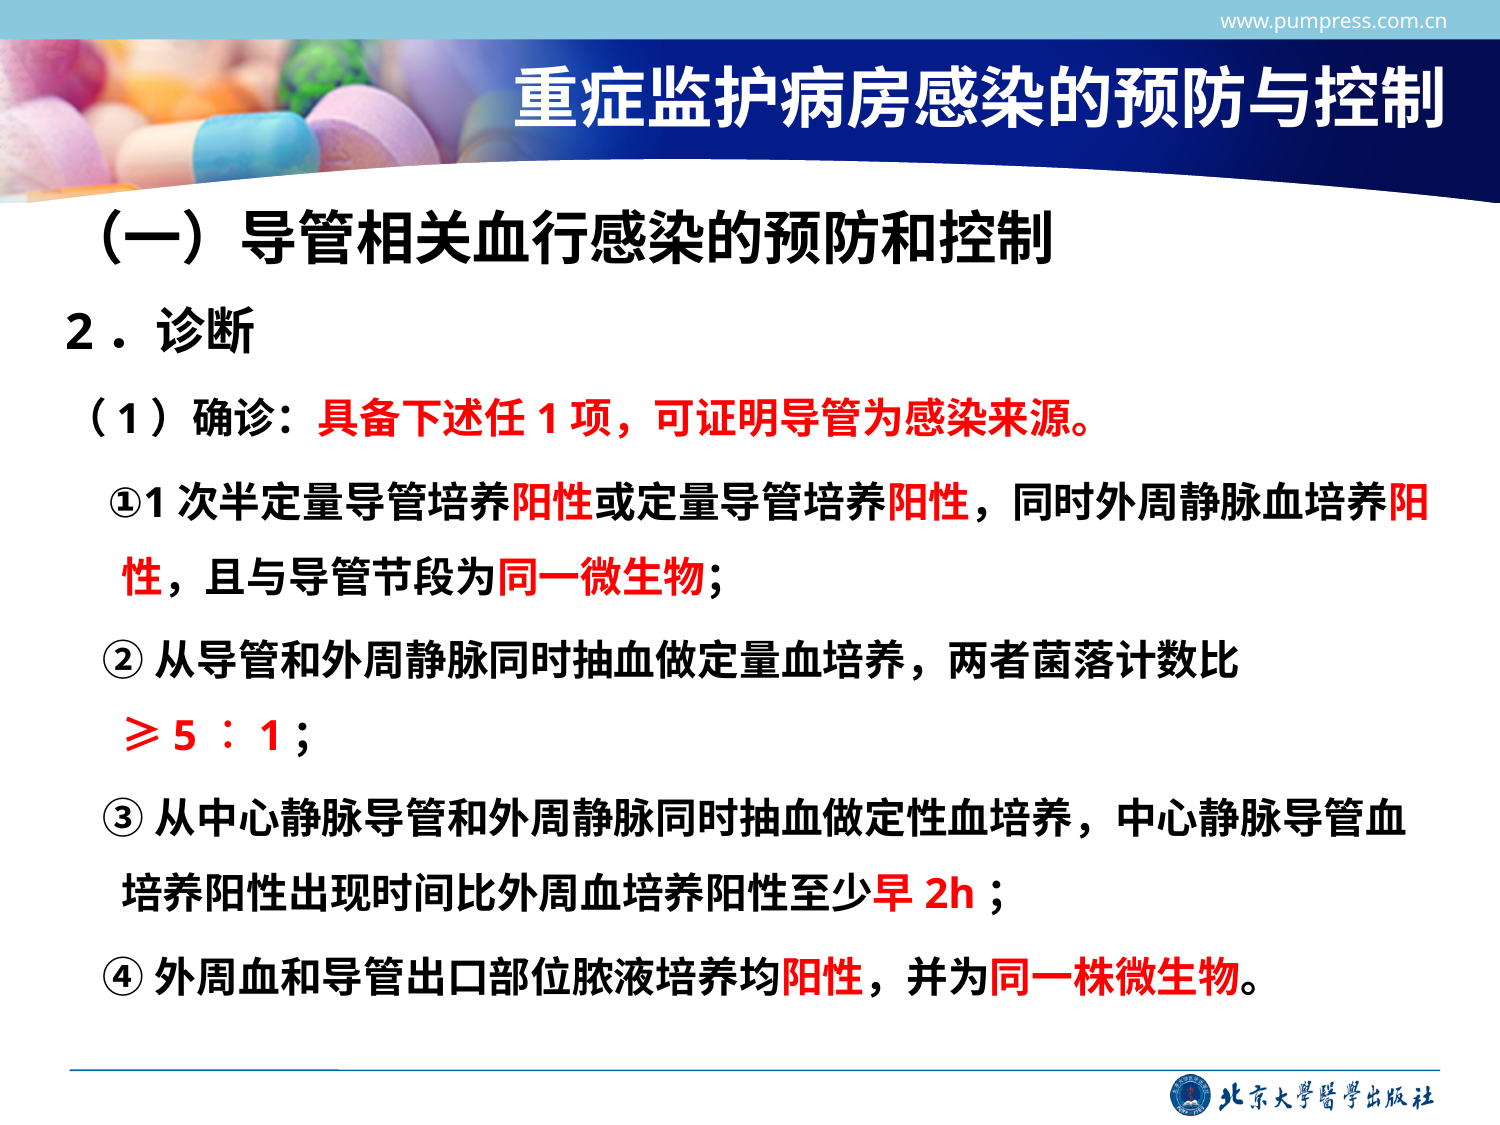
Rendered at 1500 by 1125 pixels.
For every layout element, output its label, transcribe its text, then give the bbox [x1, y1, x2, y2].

title 重症监护病房感染的预防与控制 [137, 50, 1463, 143]
slide_number www.pumpress.com.cn [1024, 0, 1463, 38]
picture [0, 40, 1500, 203]
list （一）导管相关血行感染的预防和控制 2．诊断 （1）确诊：具备下述任1项，可证明导管为感染来源。 ①1次半定量导管培养阳性或定量导管培养阳性，同时外周静脉血培养阳性，且与导管节段为同一微生物； ②从导管和外周静脉同时抽血做定量血培养，两者菌落计数比≥5︰1； ③从中心静脉导管和外周静脉同时抽血做定性血培养，中心静脉导管血培养阳性出现时间比外周血培养阳性至少早2h； ④外周血和导管出口部位脓液培养均阳性，并为同一株微生物。 [50, 172, 1463, 1071]
picture [1170, 1074, 1436, 1118]
